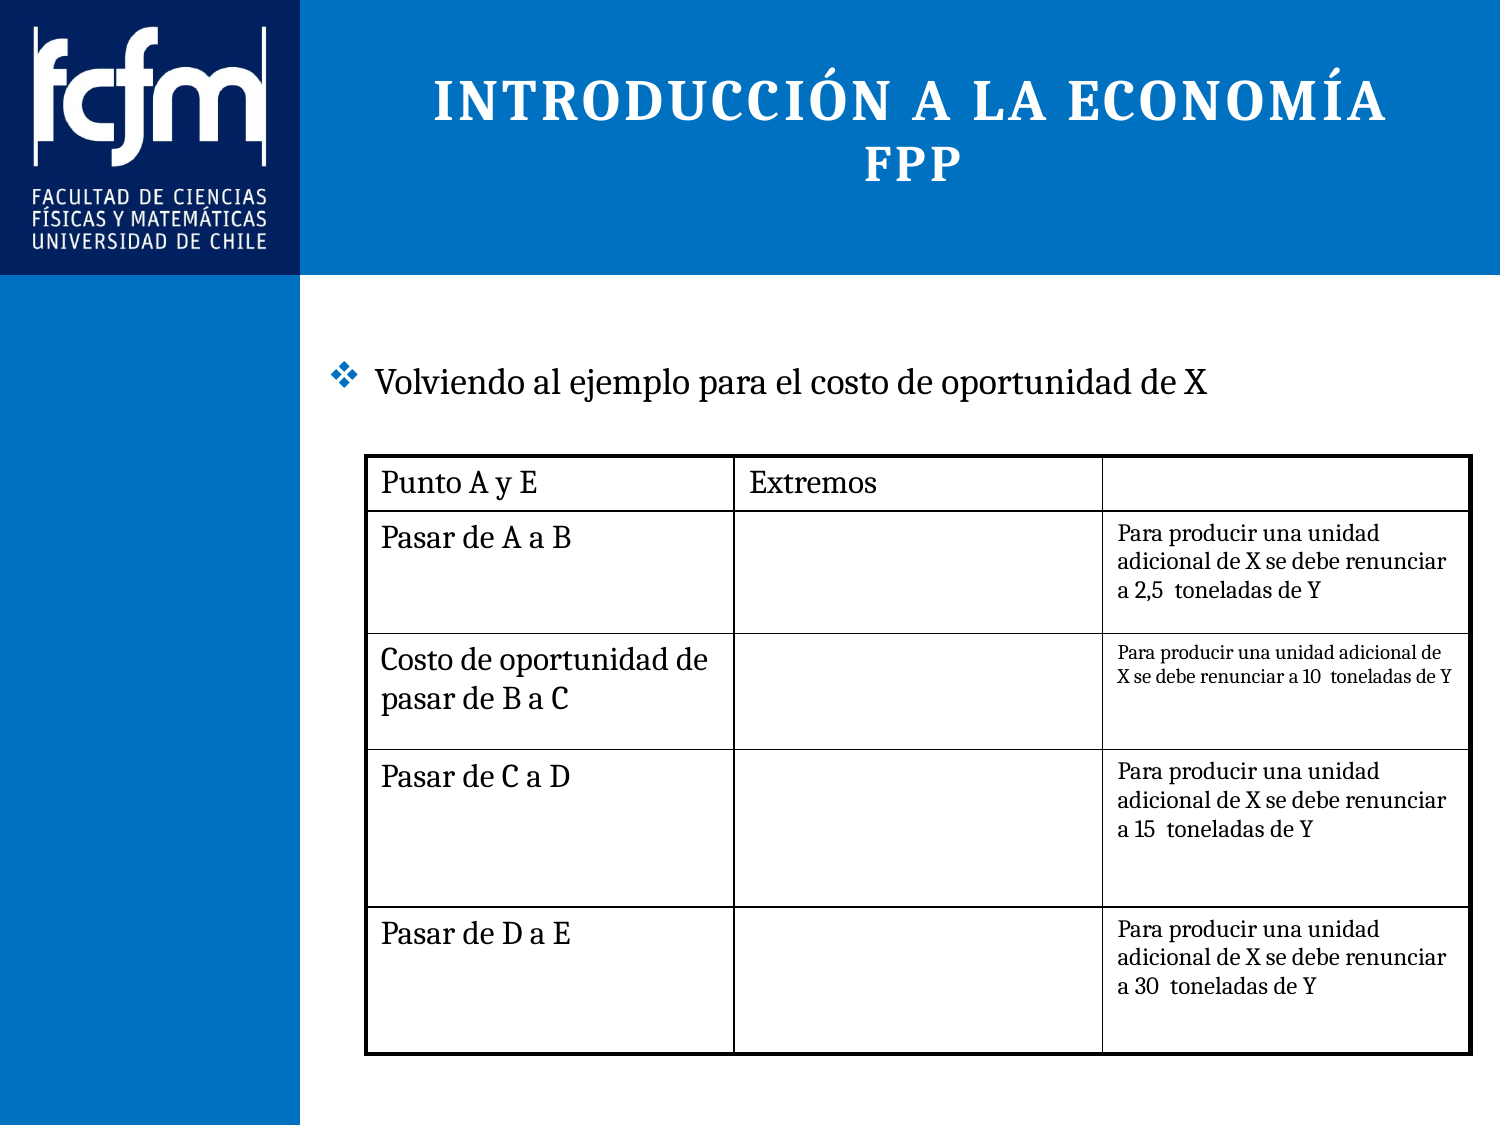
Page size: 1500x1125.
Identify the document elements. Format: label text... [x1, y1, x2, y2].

picture [29, 18, 272, 254]
title Introducción a la economía FPP [399, 37, 1425, 225]
text_box Volviendo al ejemplo para el costo de oportunidad de X [312, 349, 1381, 410]
